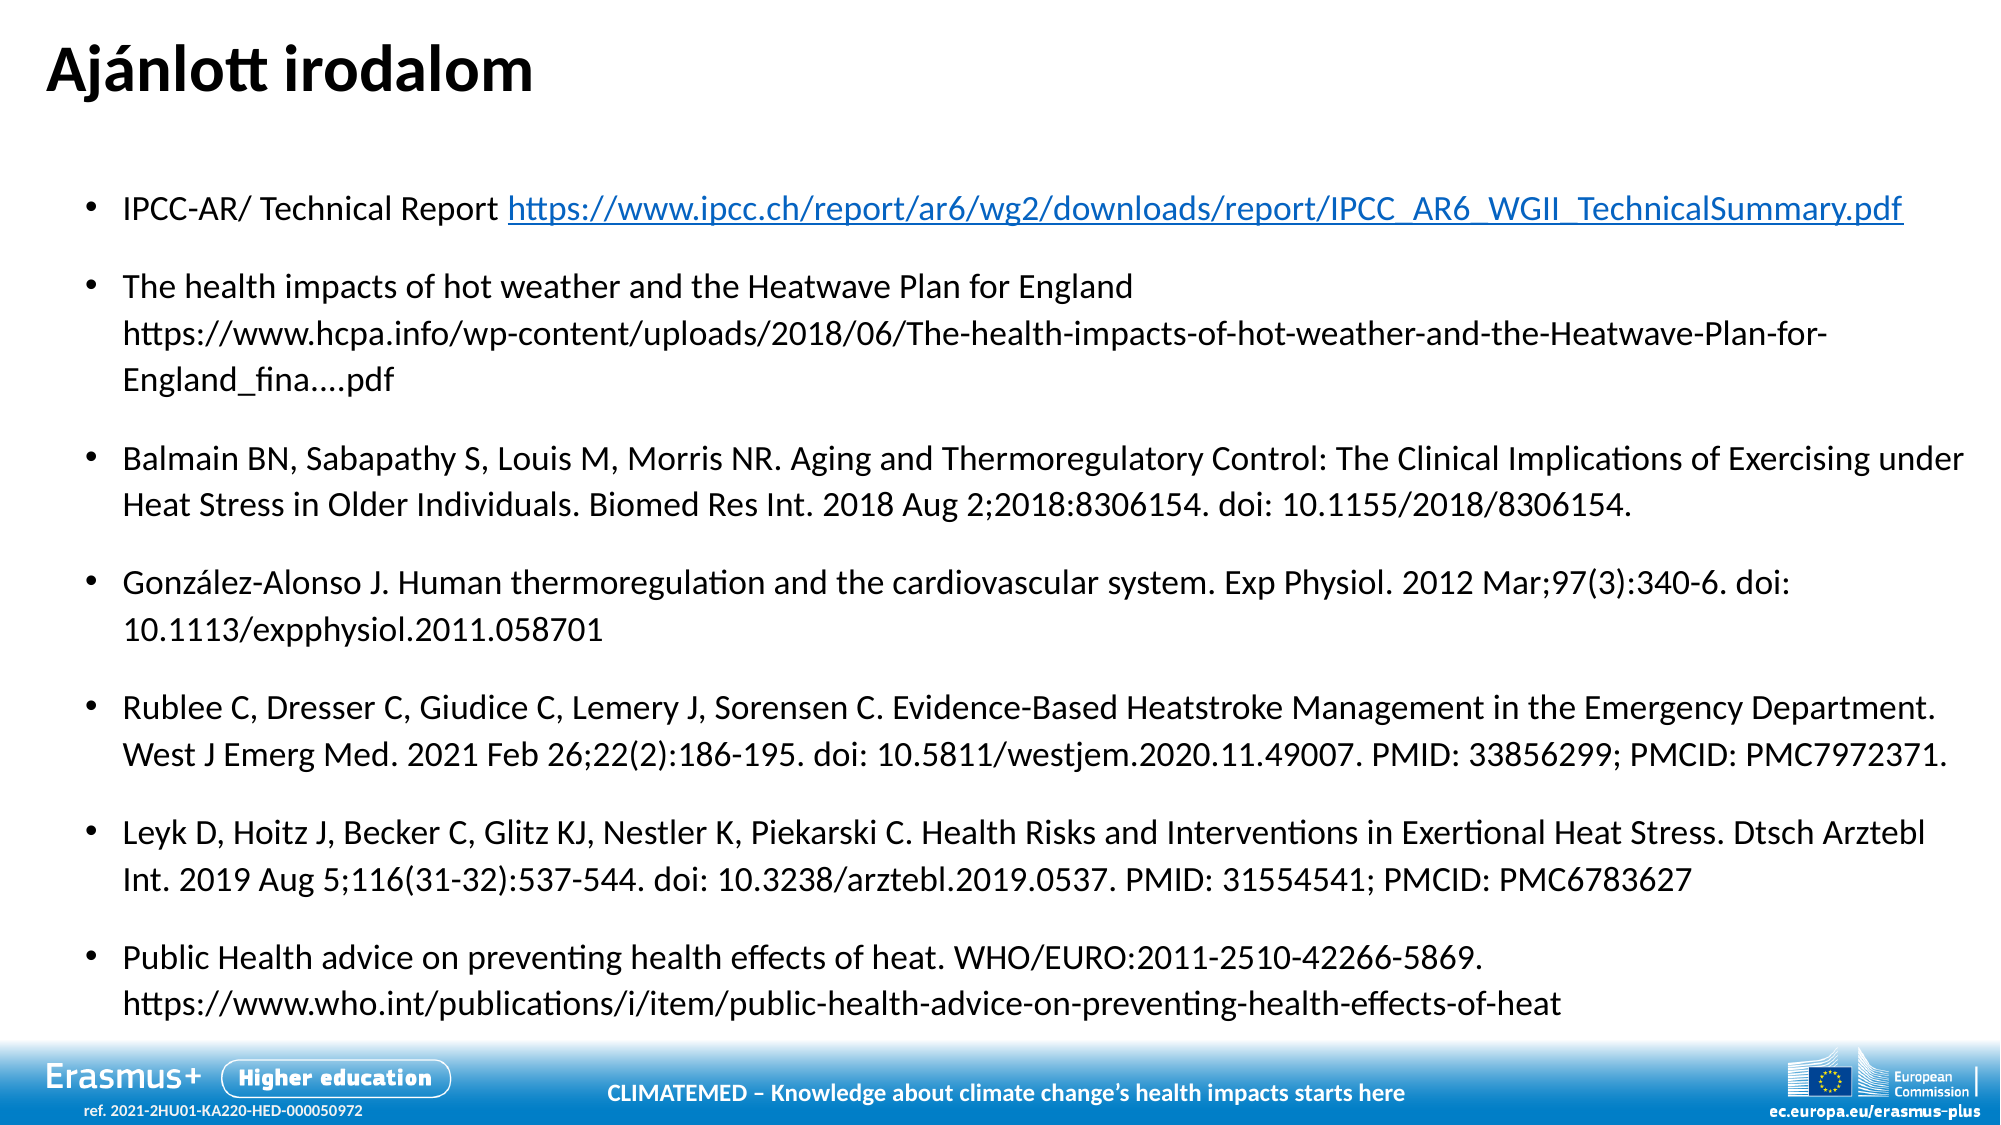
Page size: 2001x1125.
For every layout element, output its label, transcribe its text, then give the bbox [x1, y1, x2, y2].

list IPCC-AR/ Technical Report https://www.ipcc.ch/report/ar6/wg2/downloads/report/IPCC_AR6_WGII_TechnicalSummary.pdf The health impacts of hot weather and the Heatwave Plan for England https://www.hcpa.info/wp-content/uploads/2018/06/The-health-impacts-of-hot-weather-and-the-Heatwave-Plan-for-England_fina....pdf Balmain BN, Sabapathy S, Louis M, Morris NR. Aging and Thermoregulatory Control: The Clinical Implications of Exercising under Heat Stress in Older Individuals. Biomed Res Int. 2018 Aug 2;2018:8306154. doi: 10.1155/2018/8306154. González-Alonso J. Human thermoregulation and the cardiovascular system. Exp Physiol. 2012 Mar;97(3):340-6. doi: 10.1113/expphysiol.2011.058701 Rublee C, Dresser C, Giudice C, Lemery J, Sorensen C. Evidence-Based Heatstroke Management in the Emergency Department. West J Emerg Med. 2021 Feb 26;22(2):186-195. doi: 10.5811/westjem.2020.11.49007. PMID: 33856299; PMCID: PMC7972371. Leyk D, Hoitz J, Becker C, Glitz KJ, Nestler K, Piekarski C. Health Risks and Interventions in Exertional Heat Stress. Dtsch Arztebl Int. 2019 Aug 5;116(31-32):537-544. doi: 10.3238/arztebl.2019.0537. PMID: 31554541; PMCID: PMC6783627 Public Health advice on preventing health effects of heat. WHO/EURO:2011-2510-42266-5869. https://www.who.int/publications/i/item/public-health-advice-on-preventing-health-effects-of-heat [70, 173, 1984, 1054]
picture [0, 899, 2000, 1125]
title Ajánlott irodalom [31, 25, 1984, 116]
